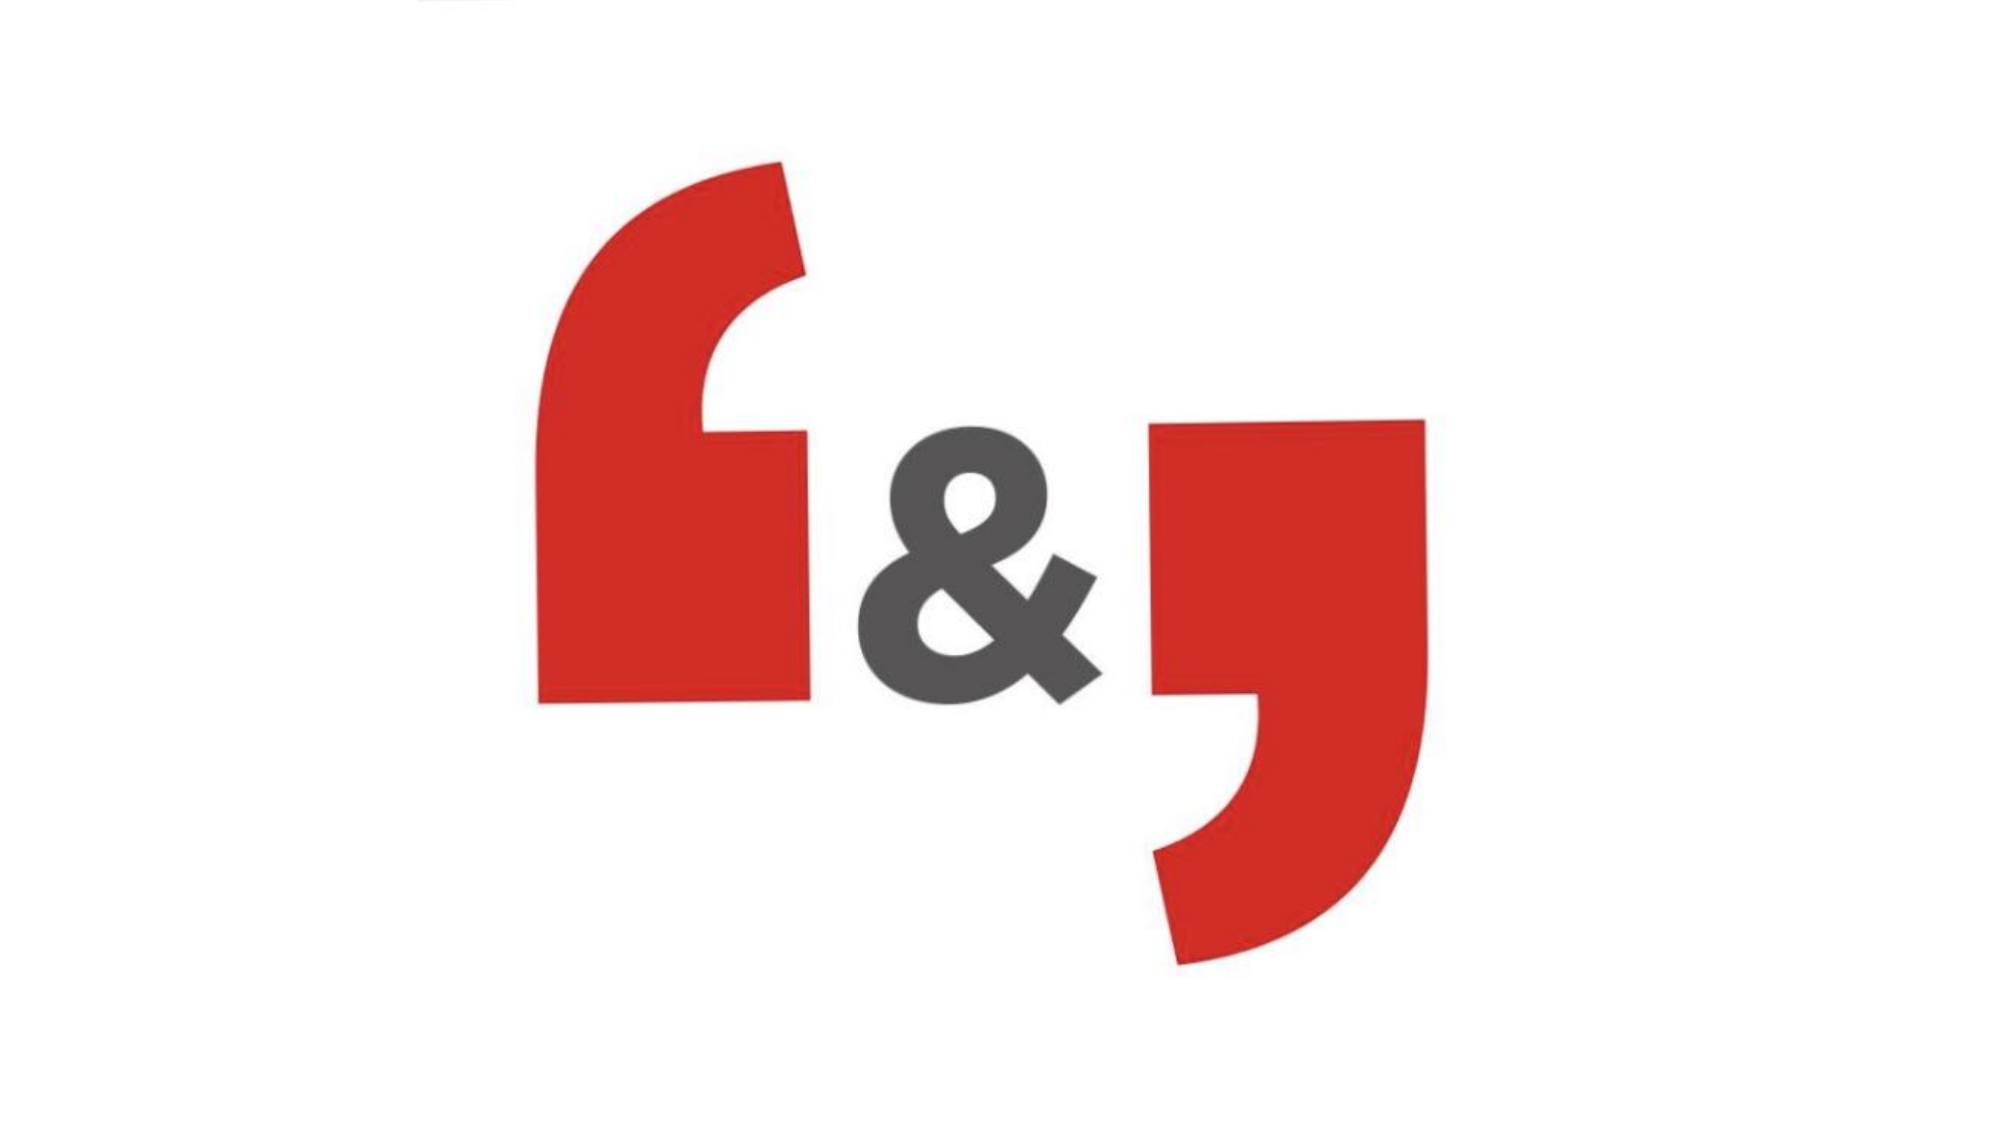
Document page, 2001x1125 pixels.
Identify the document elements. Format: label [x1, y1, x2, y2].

list [249, 0, 1544, 1125]
